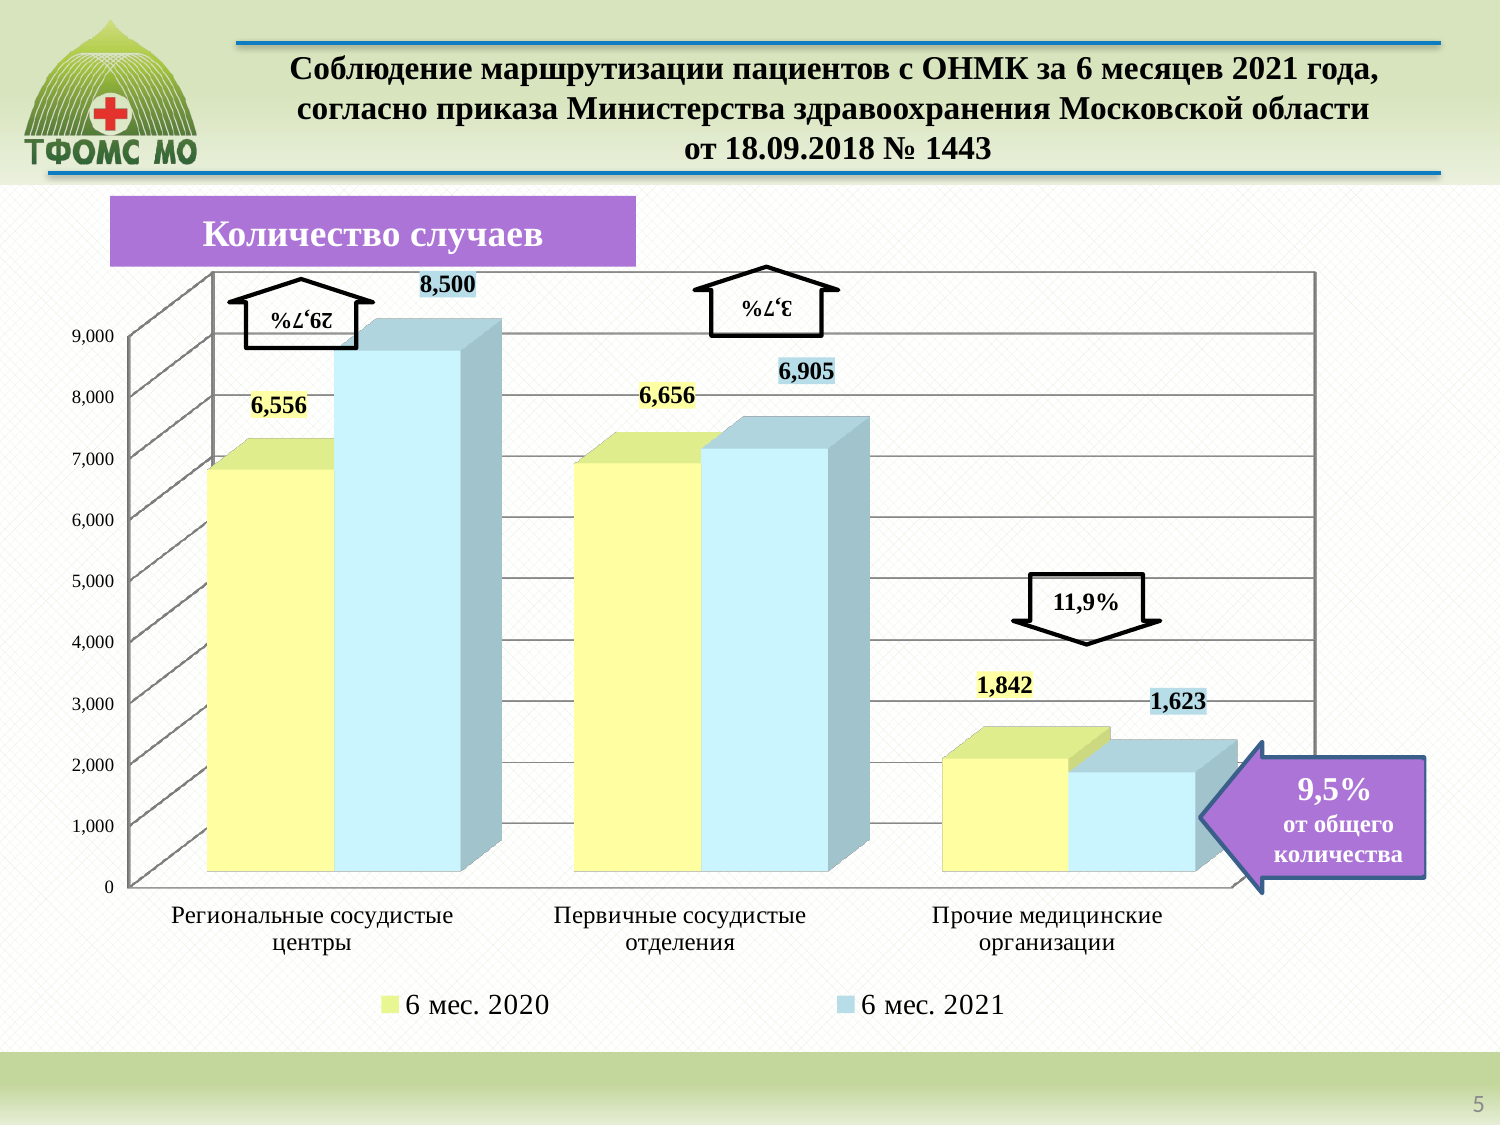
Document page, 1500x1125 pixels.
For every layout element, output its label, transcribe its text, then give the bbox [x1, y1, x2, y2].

slide_number 5 [1149, 1072, 1500, 1125]
text_box [0, 1050, 1500, 1125]
picture [0, 0, 1500, 185]
text_box Количество случаев [108, 194, 638, 230]
chart [47, 231, 1424, 1036]
